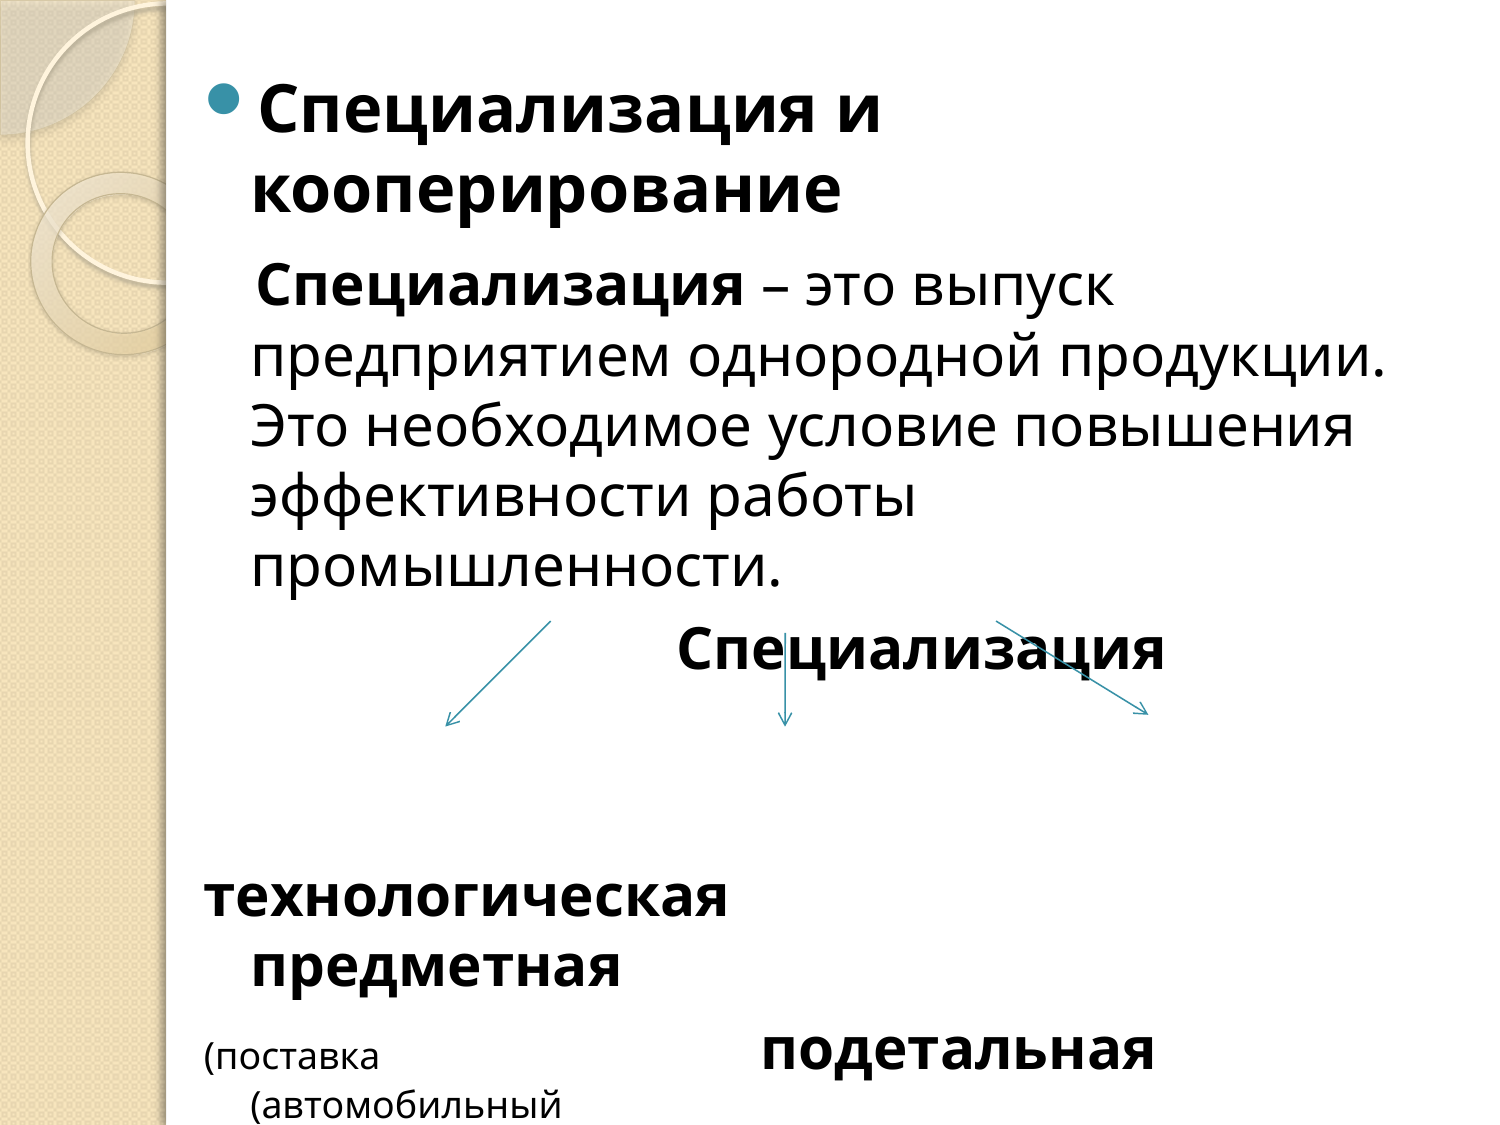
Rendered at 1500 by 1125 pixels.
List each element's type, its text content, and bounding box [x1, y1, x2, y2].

list Специализация и кооперирование Специализация – это выпуск предприятием однородной продукции. Это необходимое условие повышения эффективности работы промышленности. Специализация технологическая предметная (поставка подетальная (автомобильный полуфабрикатов) (завод карбюраторов, судостроительный завод редукторов) заводы) [175, 58, 1466, 1025]
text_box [445, 620, 551, 727]
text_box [995, 620, 1149, 716]
